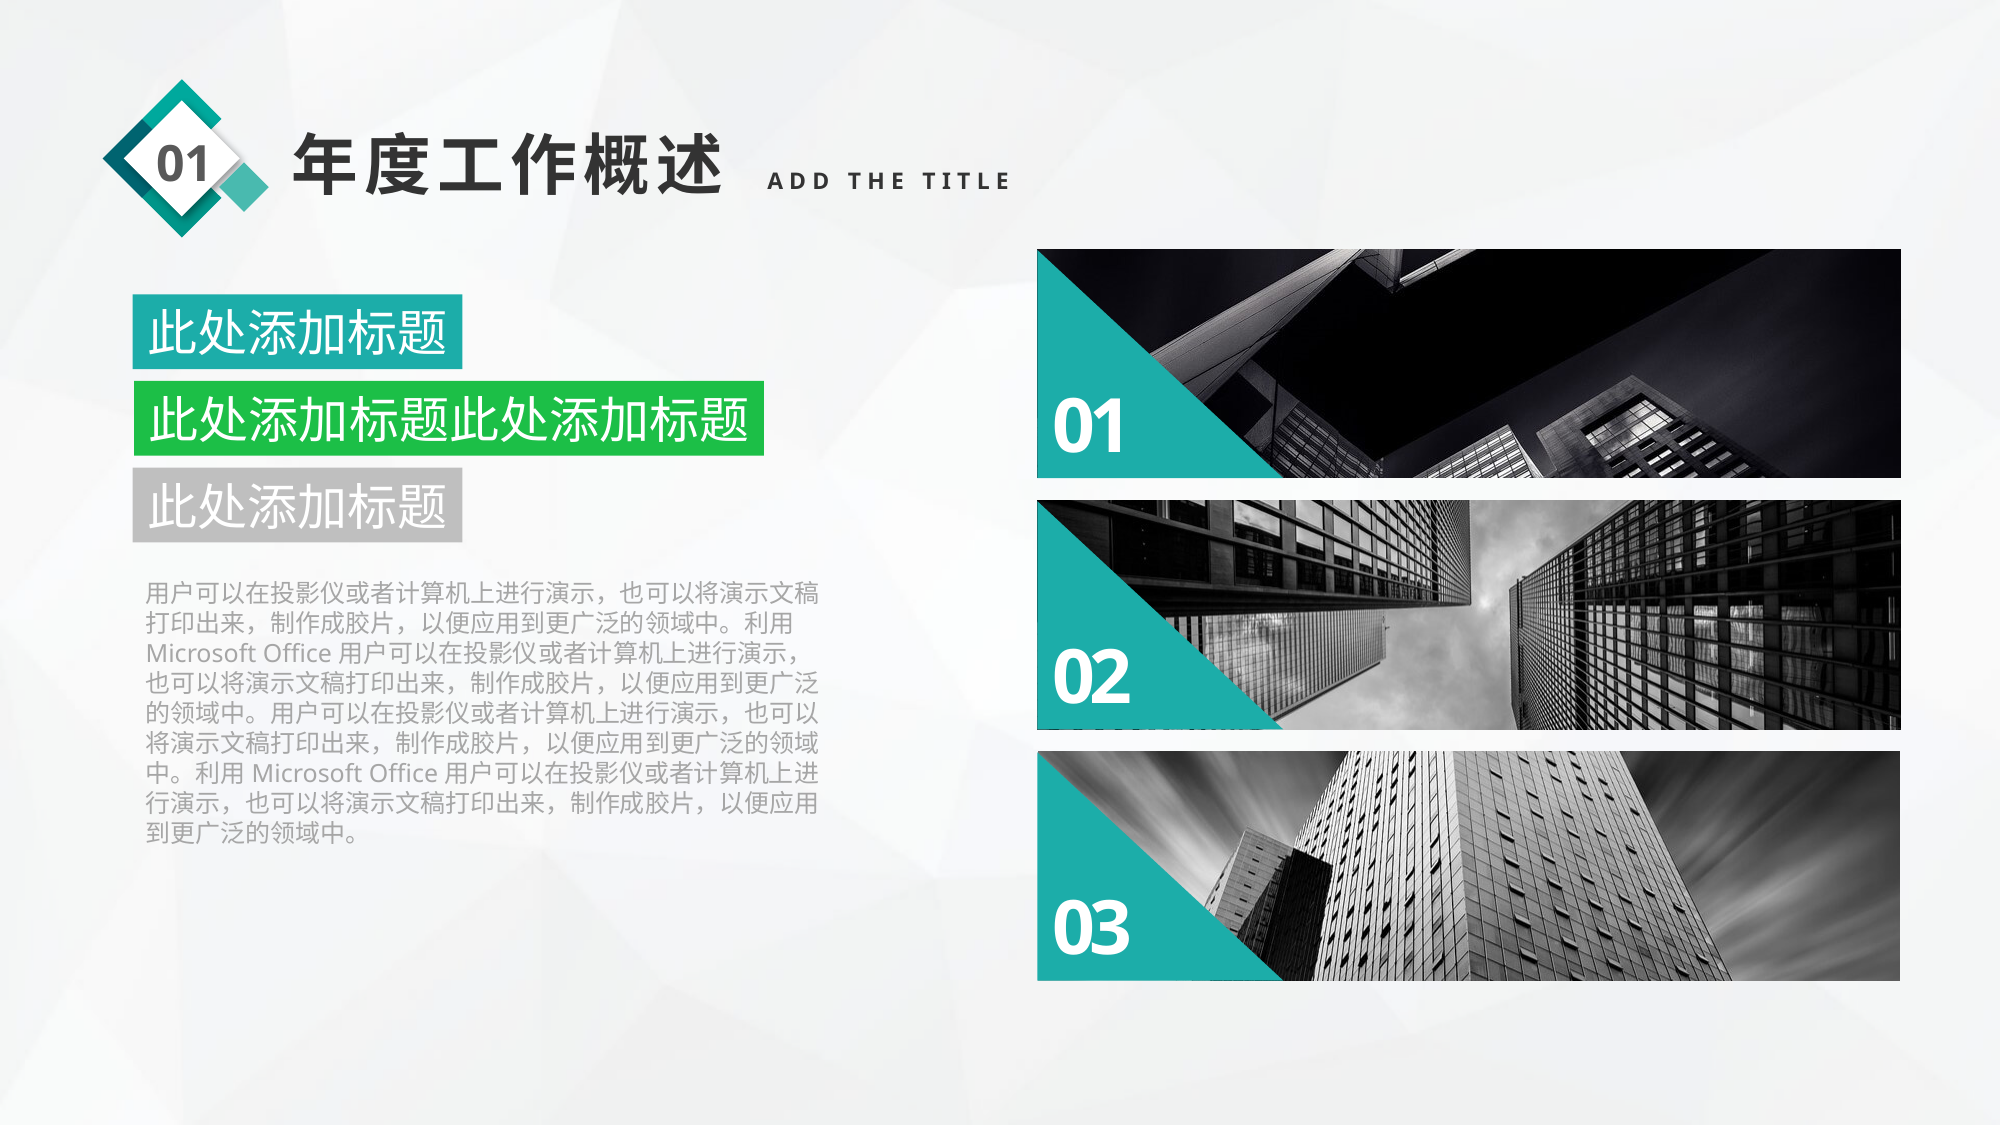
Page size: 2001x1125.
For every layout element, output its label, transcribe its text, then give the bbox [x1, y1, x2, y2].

text_box 此处添加标题 [132, 294, 463, 370]
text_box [1037, 752, 1284, 981]
picture [1284, 249, 1902, 478]
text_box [102, 79, 1054, 238]
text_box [1037, 501, 1284, 730]
text_box 用户可以在投影仪或者计算机上进行演示，也可以将演示文稿打印出来，制作成胶片，以便应用到更广泛的领域中。利用Microsoft Office用户可以在投影仪或者计算机上进行演示，也可以将演示文稿打印出来，制作成胶片，以便应用到更广泛的领域中。用户可以在投影仪或者计算机上进行演示，也可以将演示文稿打印出来，制作成胶片，以便应用到更广泛的领域中。利用Microsoft Office用户可以在投影仪或者计算机上进行演示，也可以将演示文稿打印出来，制作成胶片，以便应用到更广泛的领域中。 [130, 570, 853, 855]
text_box 此处添加标题此处添加标题 [134, 380, 764, 456]
picture [1038, 751, 1900, 981]
text_box 此处添加标题 [132, 467, 463, 543]
picture [1037, 500, 1902, 730]
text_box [1037, 249, 1284, 479]
